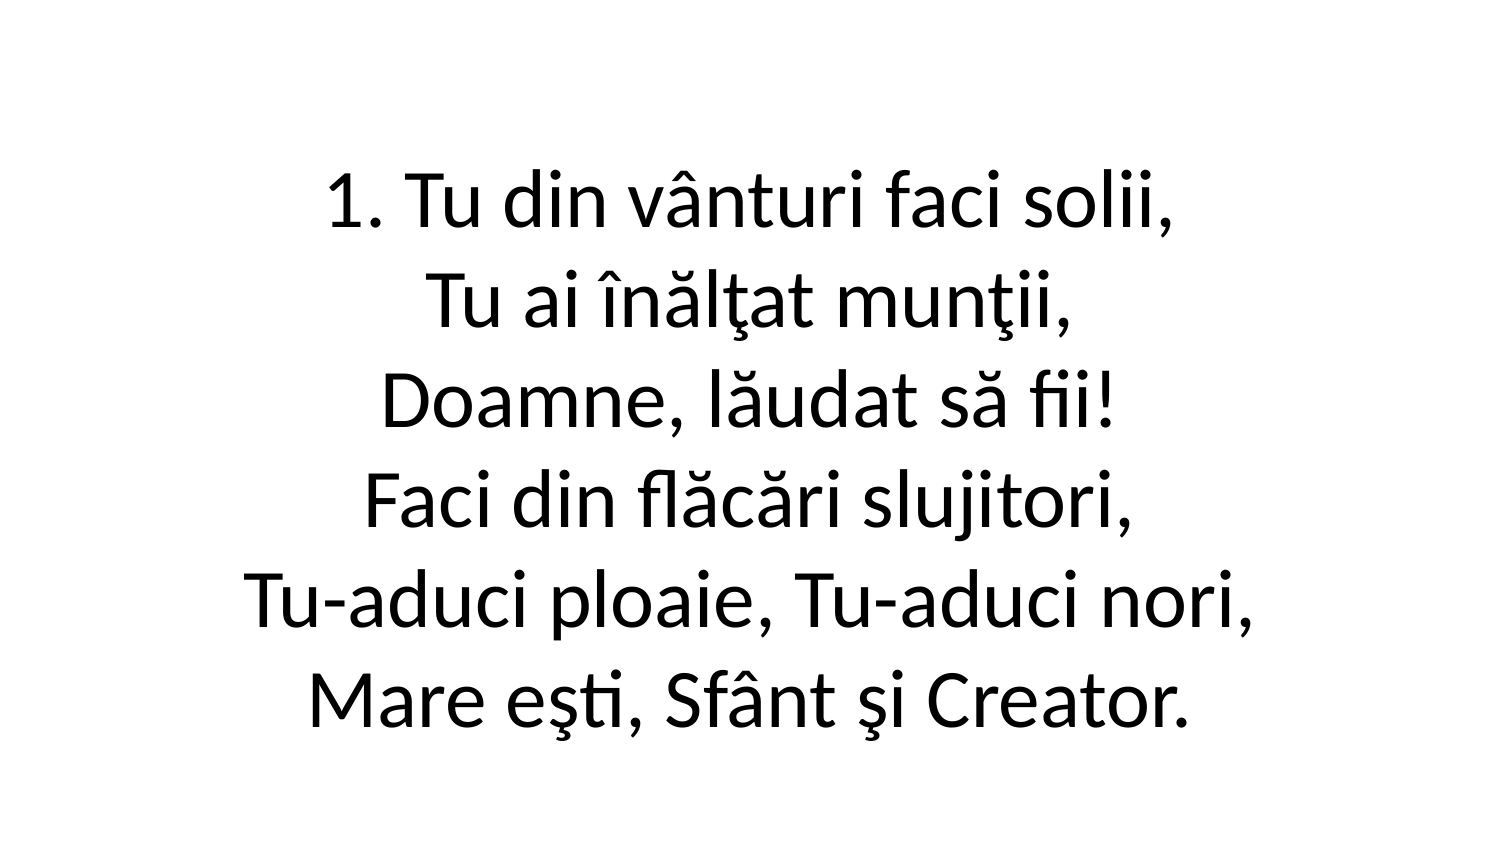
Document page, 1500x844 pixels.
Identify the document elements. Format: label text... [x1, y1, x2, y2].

text_box 1. Tu din vânturi faci solii, Tu ai înălţat munţii, Doamne, lăudat să fii! Faci din flăcări slujitori, Tu-aduci ploaie, Tu-aduci nori, Mare eşti, Sfânt şi Creator. [228, 92, 1272, 752]
